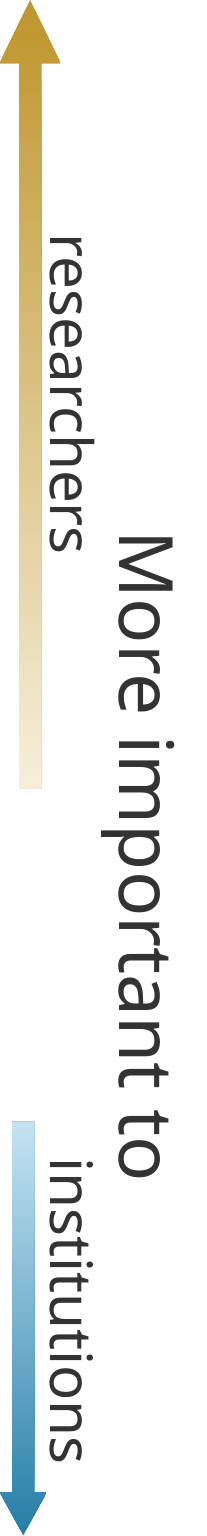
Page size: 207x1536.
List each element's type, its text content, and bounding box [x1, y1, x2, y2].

text_box institutions [36, 1137, 116, 1485]
text_box researchers [43, 98, 116, 691]
text_box More important to [96, 499, 202, 1214]
text_box [0, 0, 63, 790]
text_box [0, 1120, 49, 1536]
